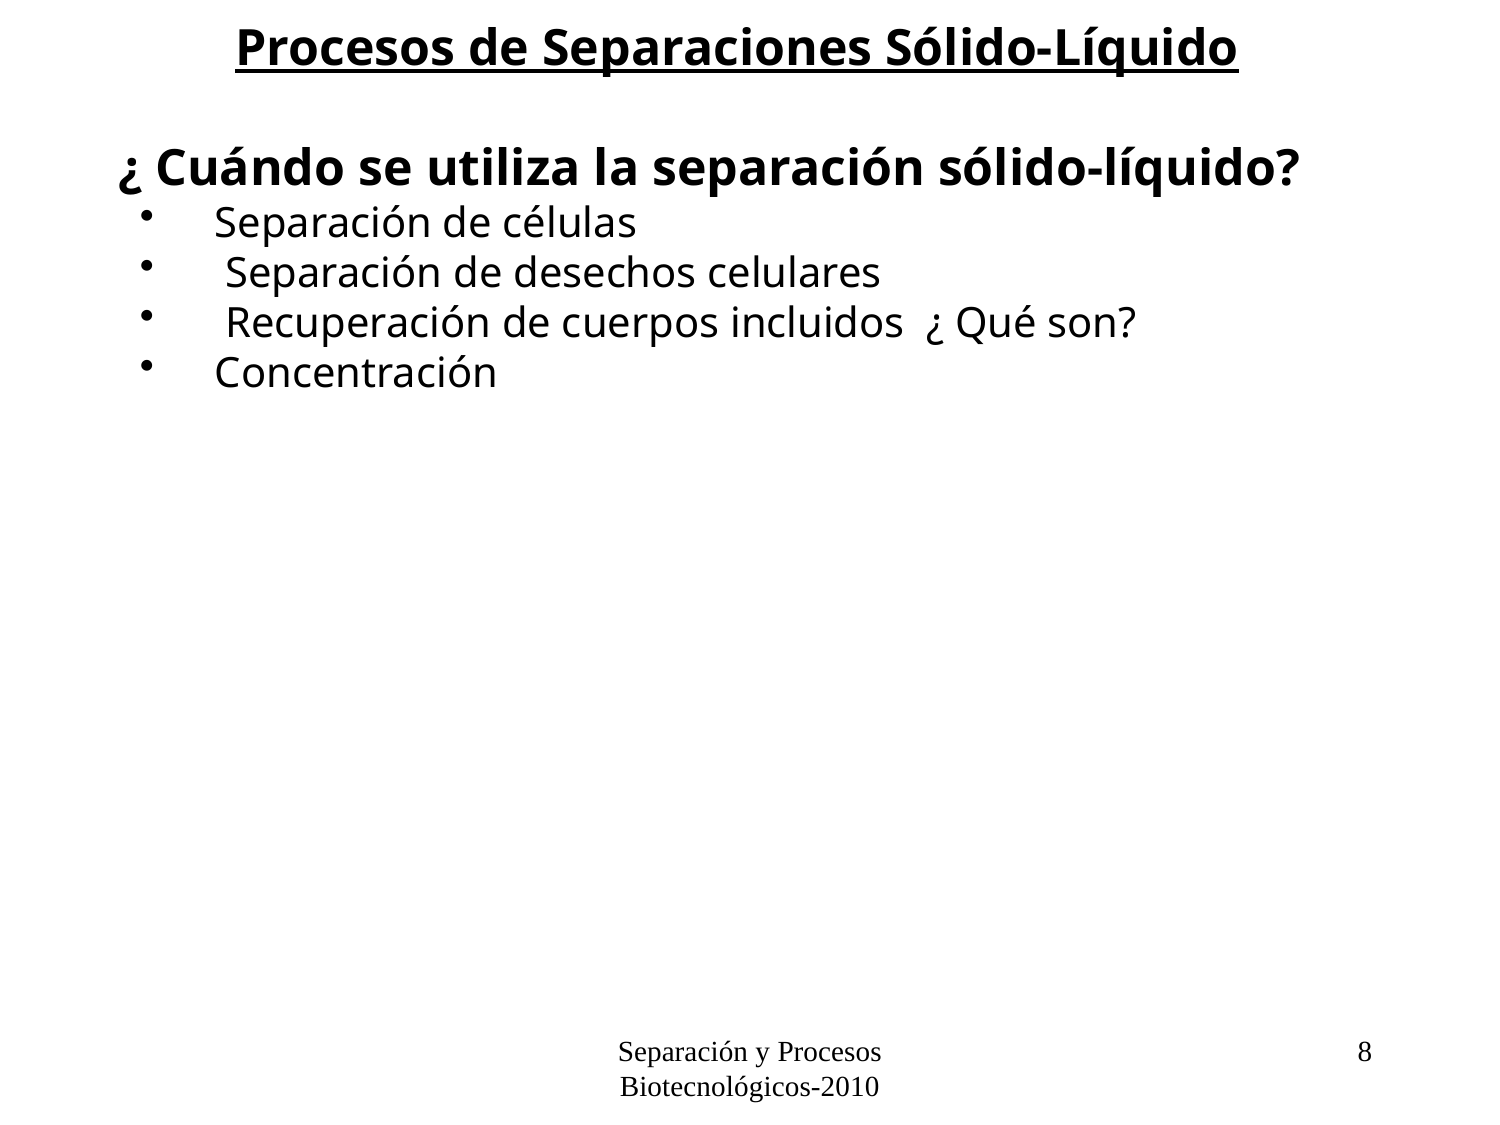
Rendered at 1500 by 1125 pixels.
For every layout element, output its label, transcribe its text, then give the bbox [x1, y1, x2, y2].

footer Separación y Procesos Biotecnológicos-2010 [512, 1024, 988, 1101]
slide_number 8 [1074, 1024, 1388, 1101]
text_box Procesos de Separaciones Sólido-Líquido ¿ Cuándo se utiliza la separación sólido-líquido? Separación de células Separación de desechos celulares Recuperación de cuerpos incluidos ¿ Qué son? Concentración [50, 8, 1425, 496]
